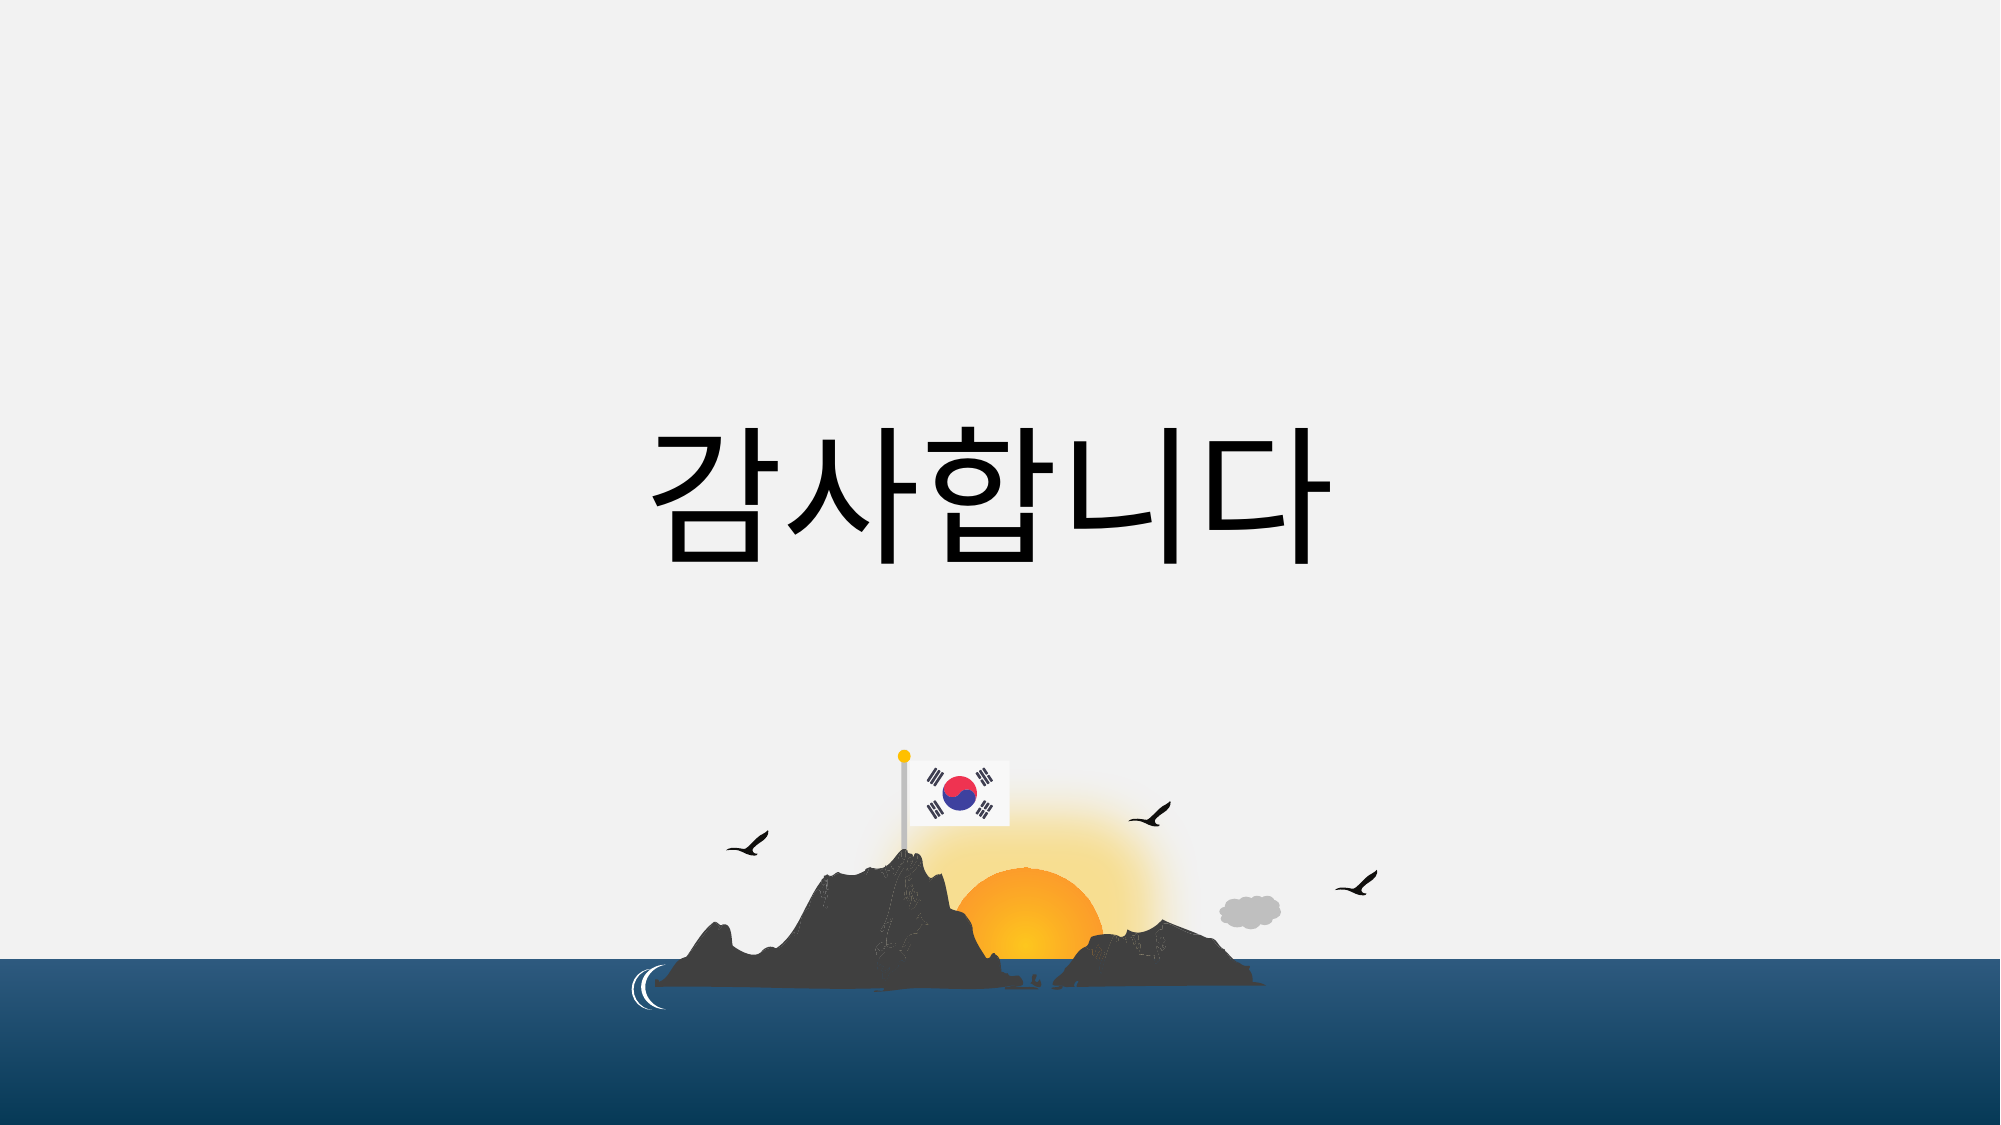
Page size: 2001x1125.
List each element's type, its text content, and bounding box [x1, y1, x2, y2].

text_box 감사합니다 [537, 305, 1443, 591]
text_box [631, 749, 1378, 1010]
text_box [0, 958, 2000, 1125]
